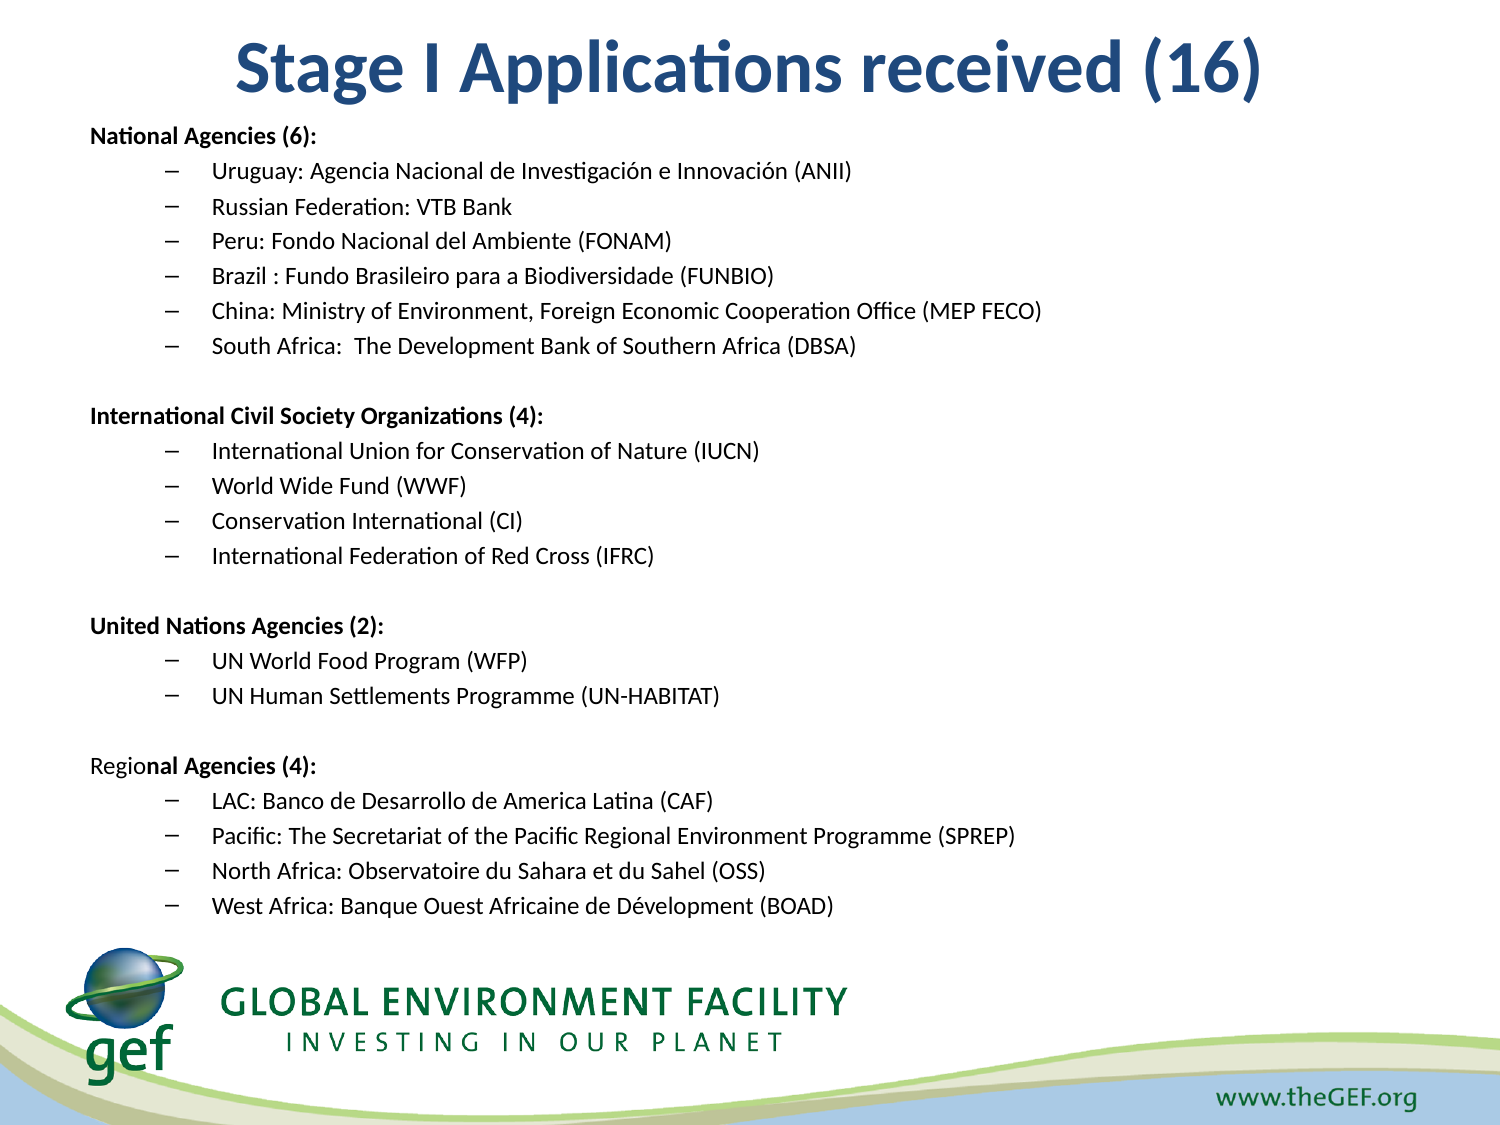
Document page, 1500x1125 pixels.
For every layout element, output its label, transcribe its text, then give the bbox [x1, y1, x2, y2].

list National Agencies (6): Uruguay: Agencia Nacional de Investigación e Innovación (ANII) Russian Federation: VTB Bank Peru: Fondo Nacional del Ambiente (FONAM) Brazil : Fundo Brasileiro para a Biodiversidade (FUNBIO) China: Ministry of Environment, Foreign Economic Cooperation Office (MEP FECO) South Africa: The Development Bank of Southern Africa (DBSA) International Civil Society Organizations (4): International Union for Conservation of Nature (IUCN) World Wide Fund (WWF) Conservation International (CI) International Federation of Red Cross (IFRC) United Nations Agencies (2): UN World Food Program (WFP) UN Human Settlements Programme (UN-HABITAT) Regional Agencies (4): LAC: Banco de Desarrollo de America Latina (CAF) Pacific: The Secretariat of the Pacific Regional Environment Programme (SPREP) North Africa: Observatoire du Sahara et du Sahel (OSS) West Africa: Banque Ouest Africaine de Dévelopment (BOAD) [74, 112, 1426, 1013]
title Stage I Applications received (16) [74, 0, 1426, 112]
picture [0, 920, 1500, 1125]
